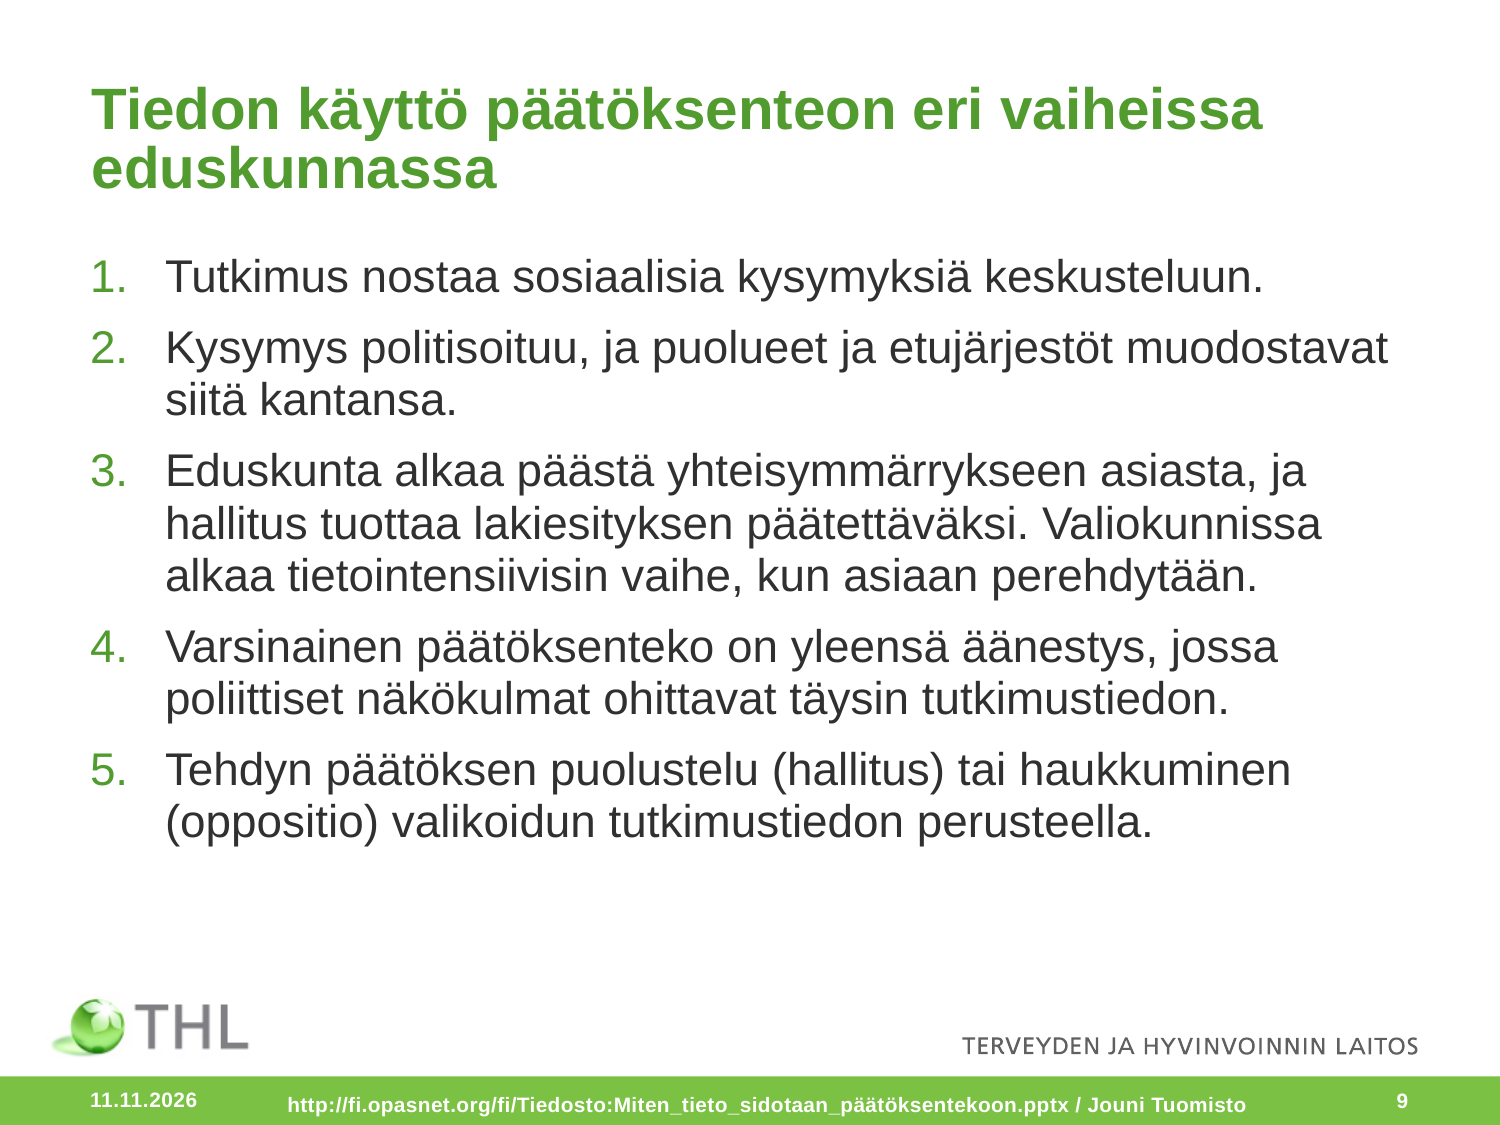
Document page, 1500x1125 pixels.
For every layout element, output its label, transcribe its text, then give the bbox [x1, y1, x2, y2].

title Tiedon käyttö päätöksenteon eri vaiheissa eduskunnassa [76, 42, 1424, 209]
slide_number 9 [1245, 1082, 1424, 1118]
picture [24, 983, 275, 1067]
list Tutkimus nostaa sosiaalisia kysymyksiä keskusteluun. Kysymys politisoituu, ja puolueet ja etujärjestöt muodostavat siitä kantansa. Eduskunta alkaa päästä yhteisymmärrykseen asiasta, ja hallitus tuottaa lakiesityksen päätettäväksi. Valiokunnissa alkaa tietointensiivisin vaihe, kun asiaan perehdytään. Varsinainen päätöksenteko on yleensä äänestys, jossa poliittiset näkökulmat ohittavat täysin tutkimustiedon. Tehdyn päätöksen puolustelu (hallitus) tai haukkuminen (oppositio) valikoidun tutkimustiedon perusteella. [74, 243, 1424, 965]
footer http://fi.opasnet.org/fi/Tiedosto:Miten_tieto_sidotaan_päätöksentekoon.pptx / Jouni Tuomisto [253, 1082, 1282, 1125]
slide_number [74, 1080, 255, 1118]
